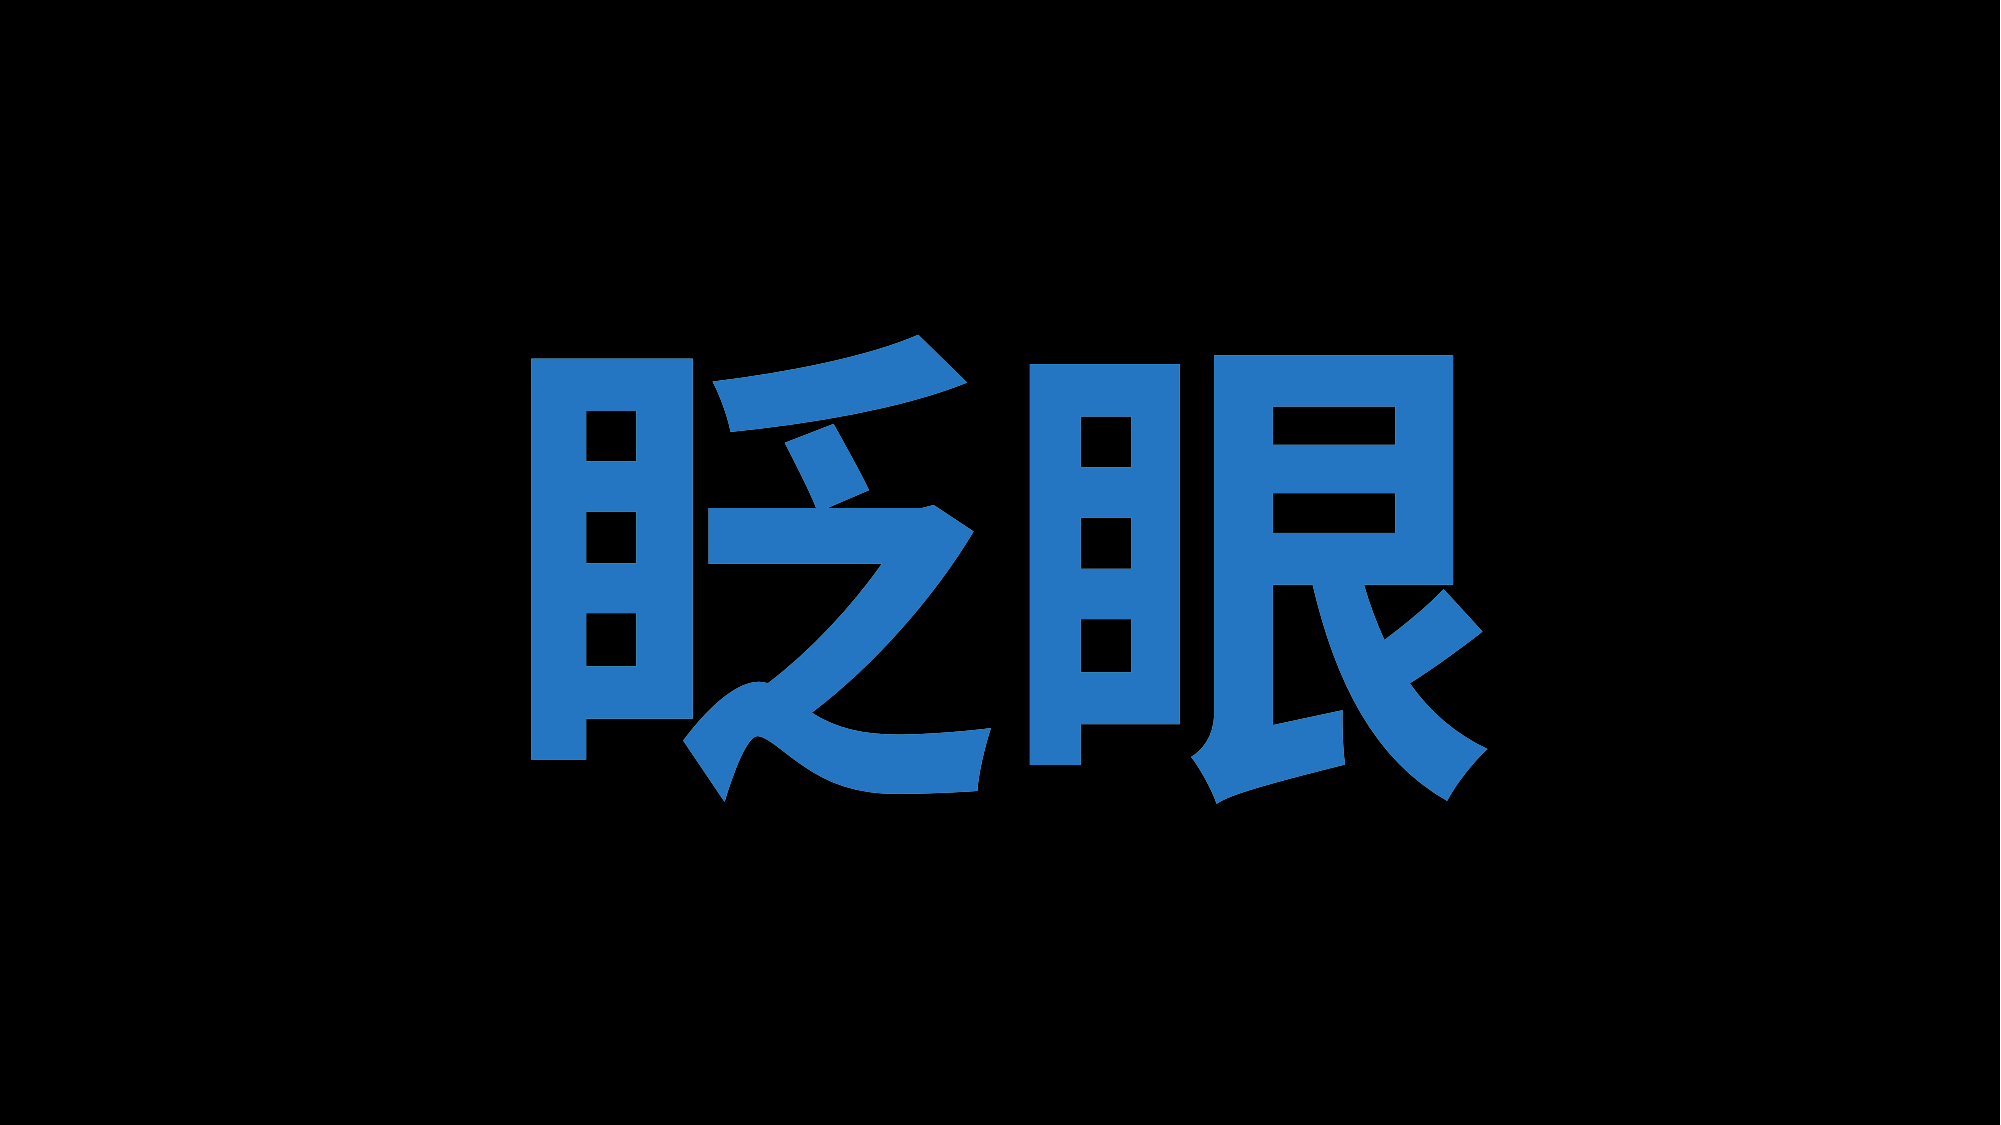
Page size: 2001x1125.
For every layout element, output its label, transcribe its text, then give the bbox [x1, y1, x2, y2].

text_box 眨眼 [335, 253, 1665, 866]
